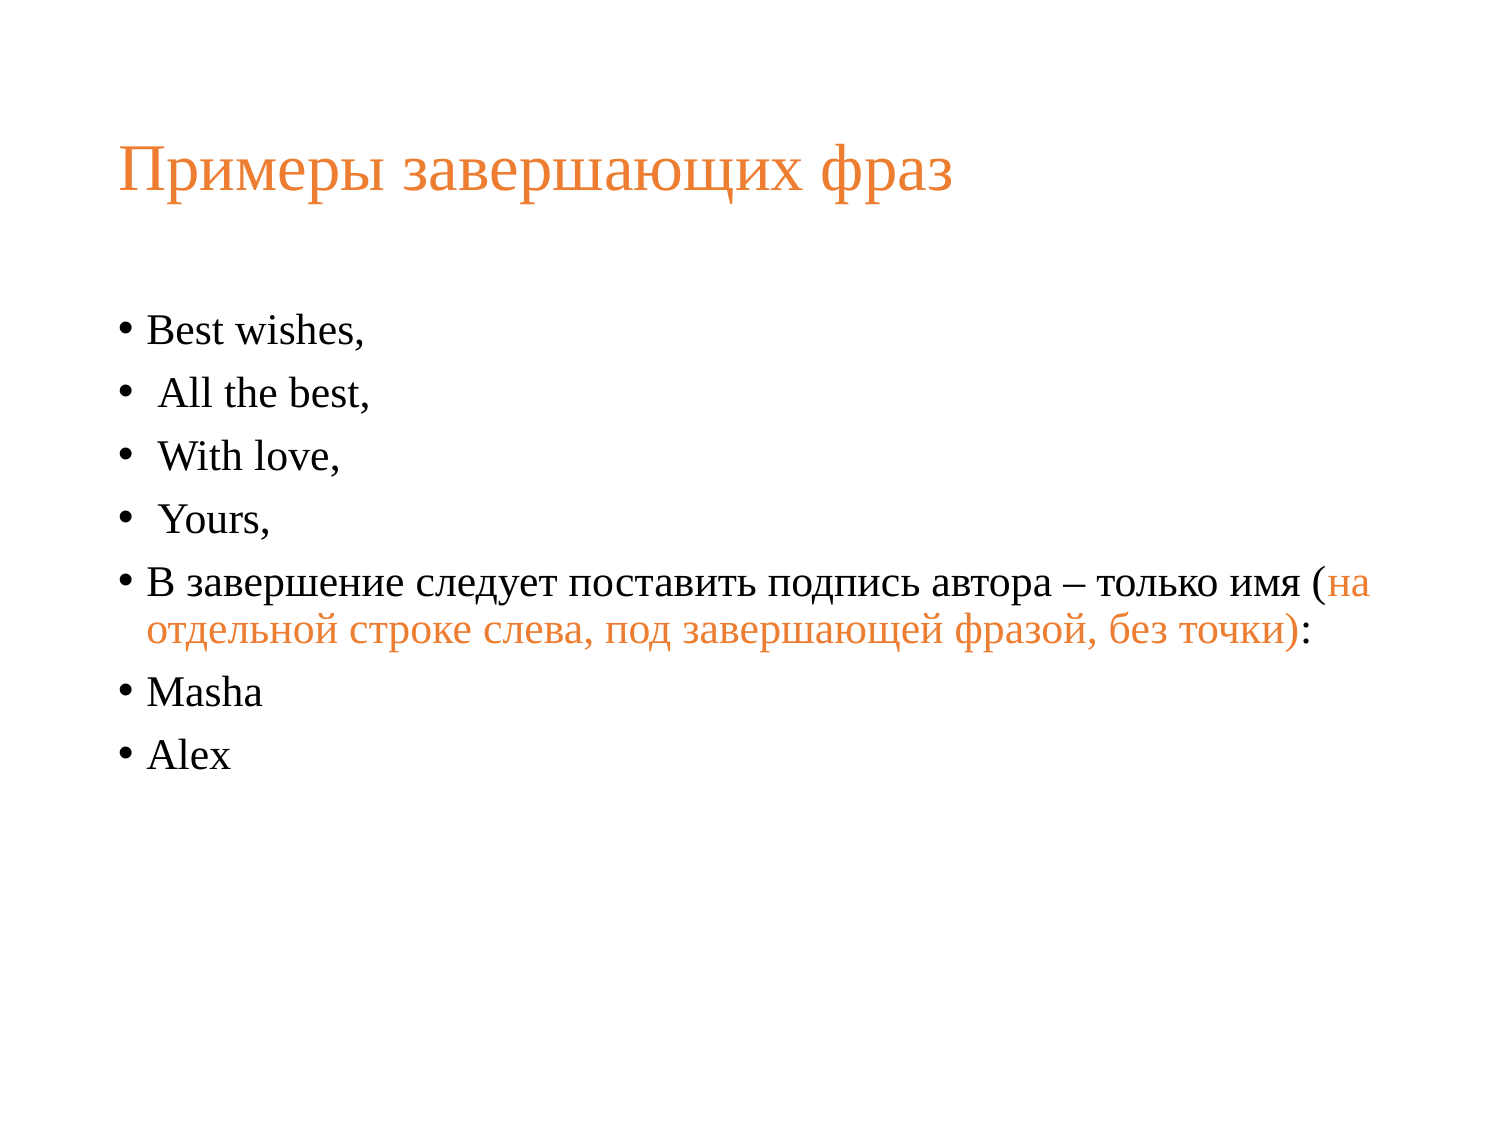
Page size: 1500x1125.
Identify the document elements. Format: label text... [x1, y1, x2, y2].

title Примеры завершающих фраз [103, 59, 1397, 278]
list Best wishes, All the best, With love, Yours, В завершение следует поставить подпись автора – только имя (на отдельной строке слева, под завершающей фразой, без точки): Masha Alex [103, 299, 1397, 1014]
